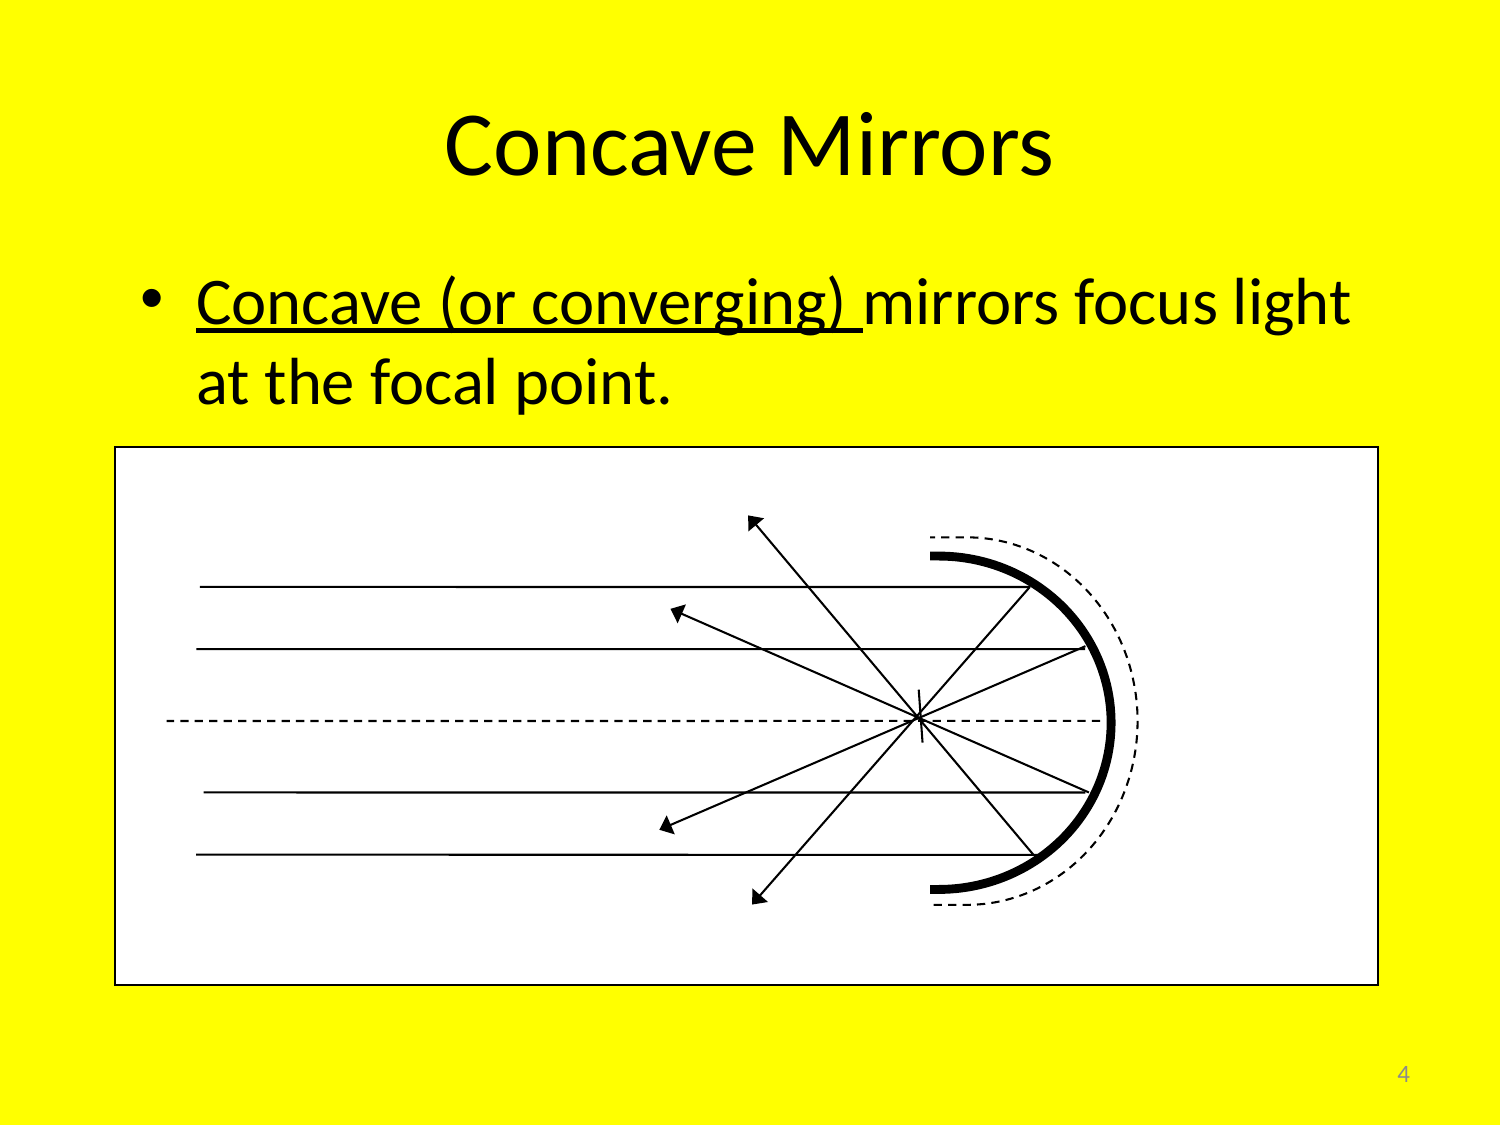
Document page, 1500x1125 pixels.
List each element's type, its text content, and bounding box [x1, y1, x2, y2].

list Concave (or converging) mirrors focus light at the focal point. [125, 249, 1400, 925]
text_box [114, 446, 1379, 986]
title Concave Mirrors [75, 45, 1425, 233]
slide_number 4 [1074, 1042, 1425, 1103]
